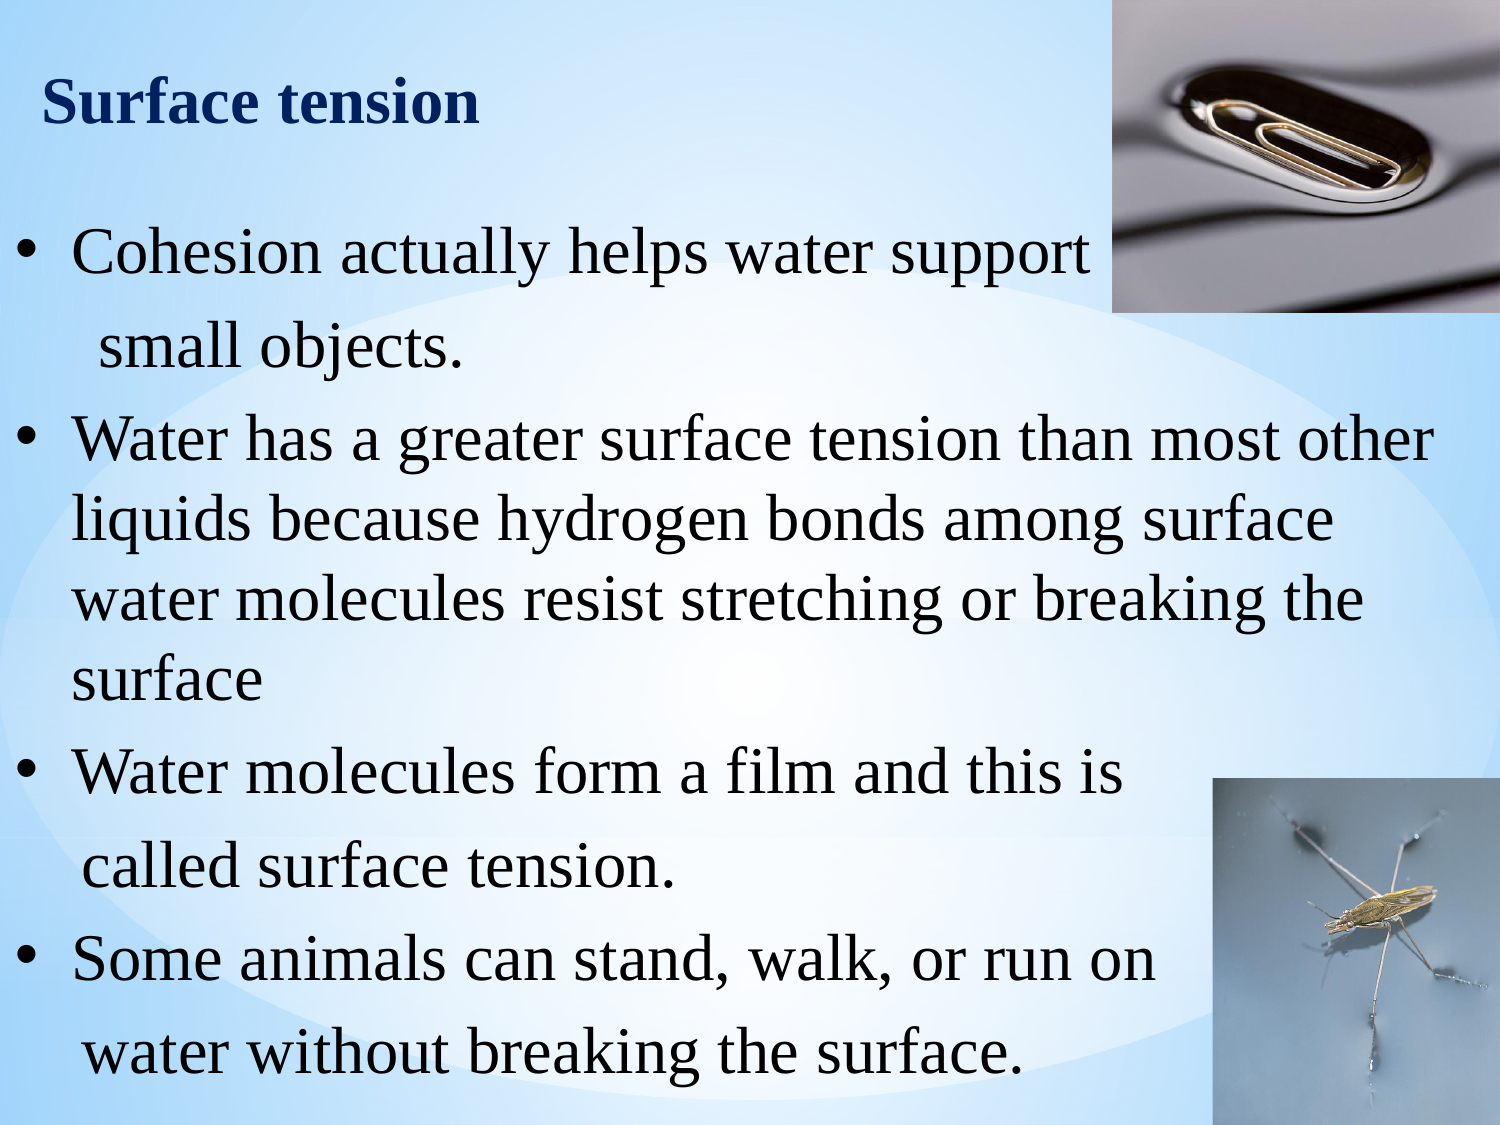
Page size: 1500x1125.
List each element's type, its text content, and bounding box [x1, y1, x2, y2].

text_box Cohesion actually helps water support small objects. Water has a greater surface tension than most other liquids because hydrogen bonds among surface water molecules resist stretching or breaking the surface Water molecules form a film and this is called surface tension. Some animals can stand, walk, or run on water without breaking the surface. [0, 199, 1488, 888]
picture [1112, 0, 1500, 313]
text_box Surface tension [26, 49, 497, 145]
picture [1212, 778, 1500, 1125]
